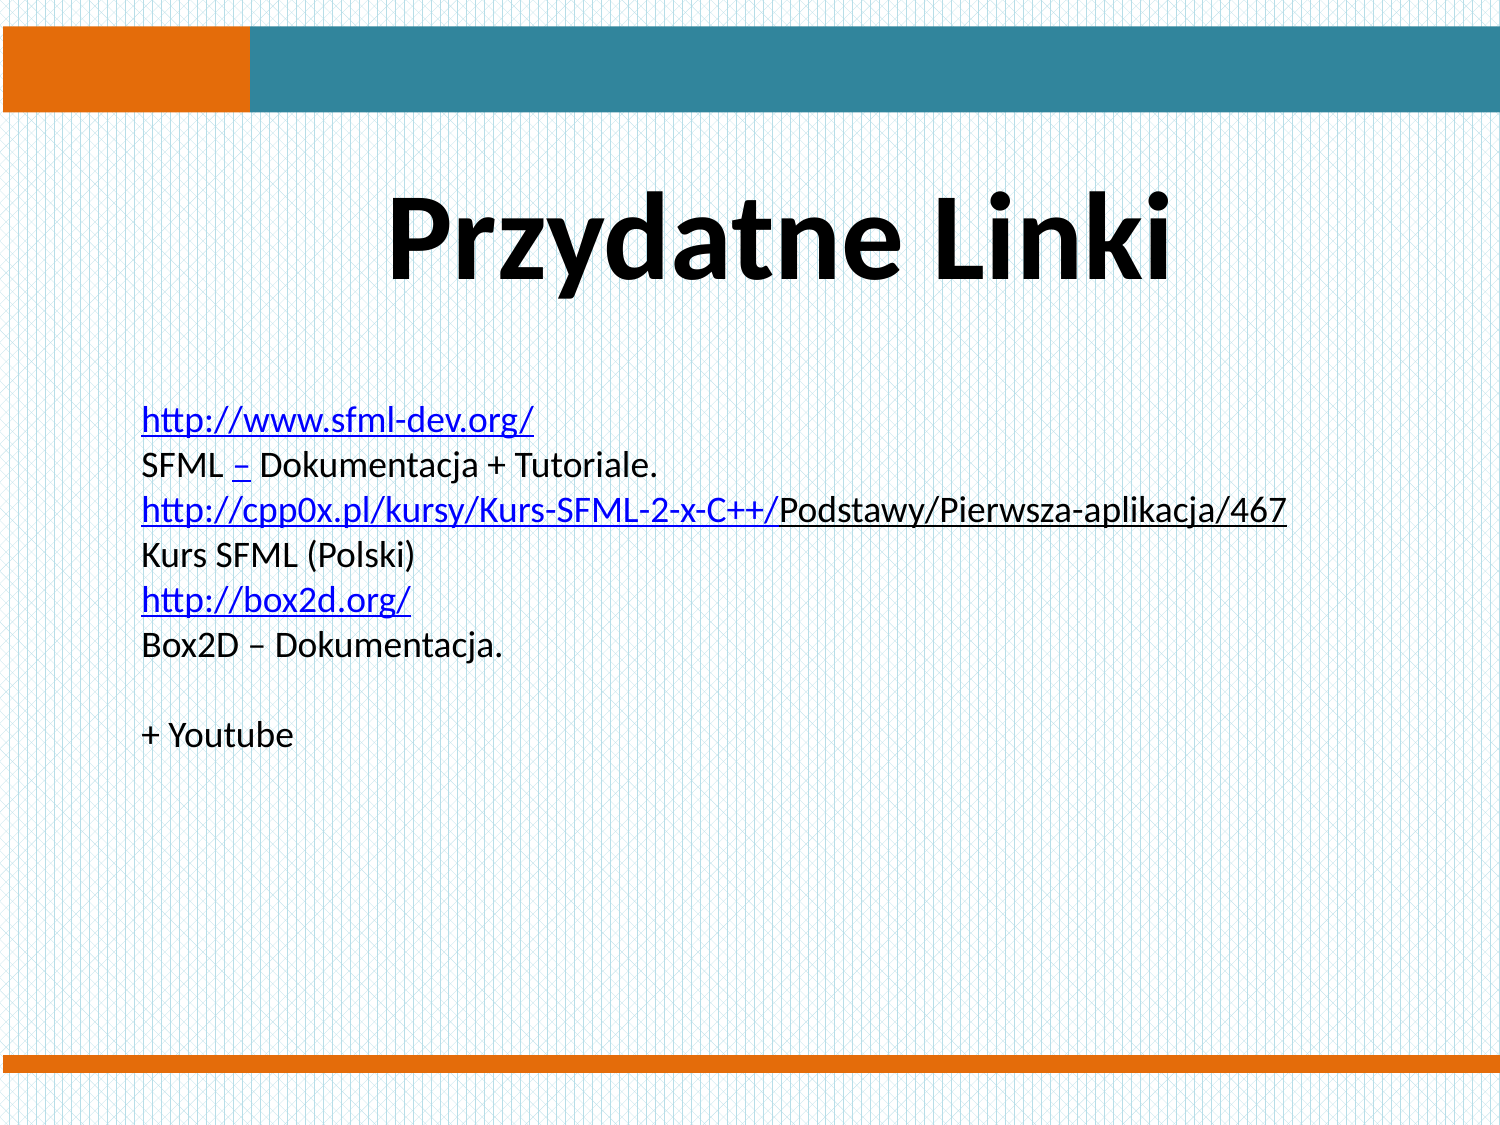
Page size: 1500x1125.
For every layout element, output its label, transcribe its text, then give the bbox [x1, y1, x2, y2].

text_box [252, 24, 1500, 115]
text_box [1300, 362, 1450, 513]
text_box [65, 337, 1300, 863]
text_box [1, 24, 252, 115]
subtitle Przydatne Linki [174, 147, 1386, 338]
text_box [1, 1053, 1500, 1075]
text_box [587, 863, 1300, 875]
text_box http://www.sfml-dev.org/ SFML – Dokumentacja + Tutoriale. http://cpp0x.pl/kursy/Kurs-SFML-2-x-C++/Podstawy/Pierwsza-aplikacja/467 Kurs SFML (Polski) http://box2d.org/ Box2D – Dokumentacja. + Youtube [126, 387, 1375, 763]
